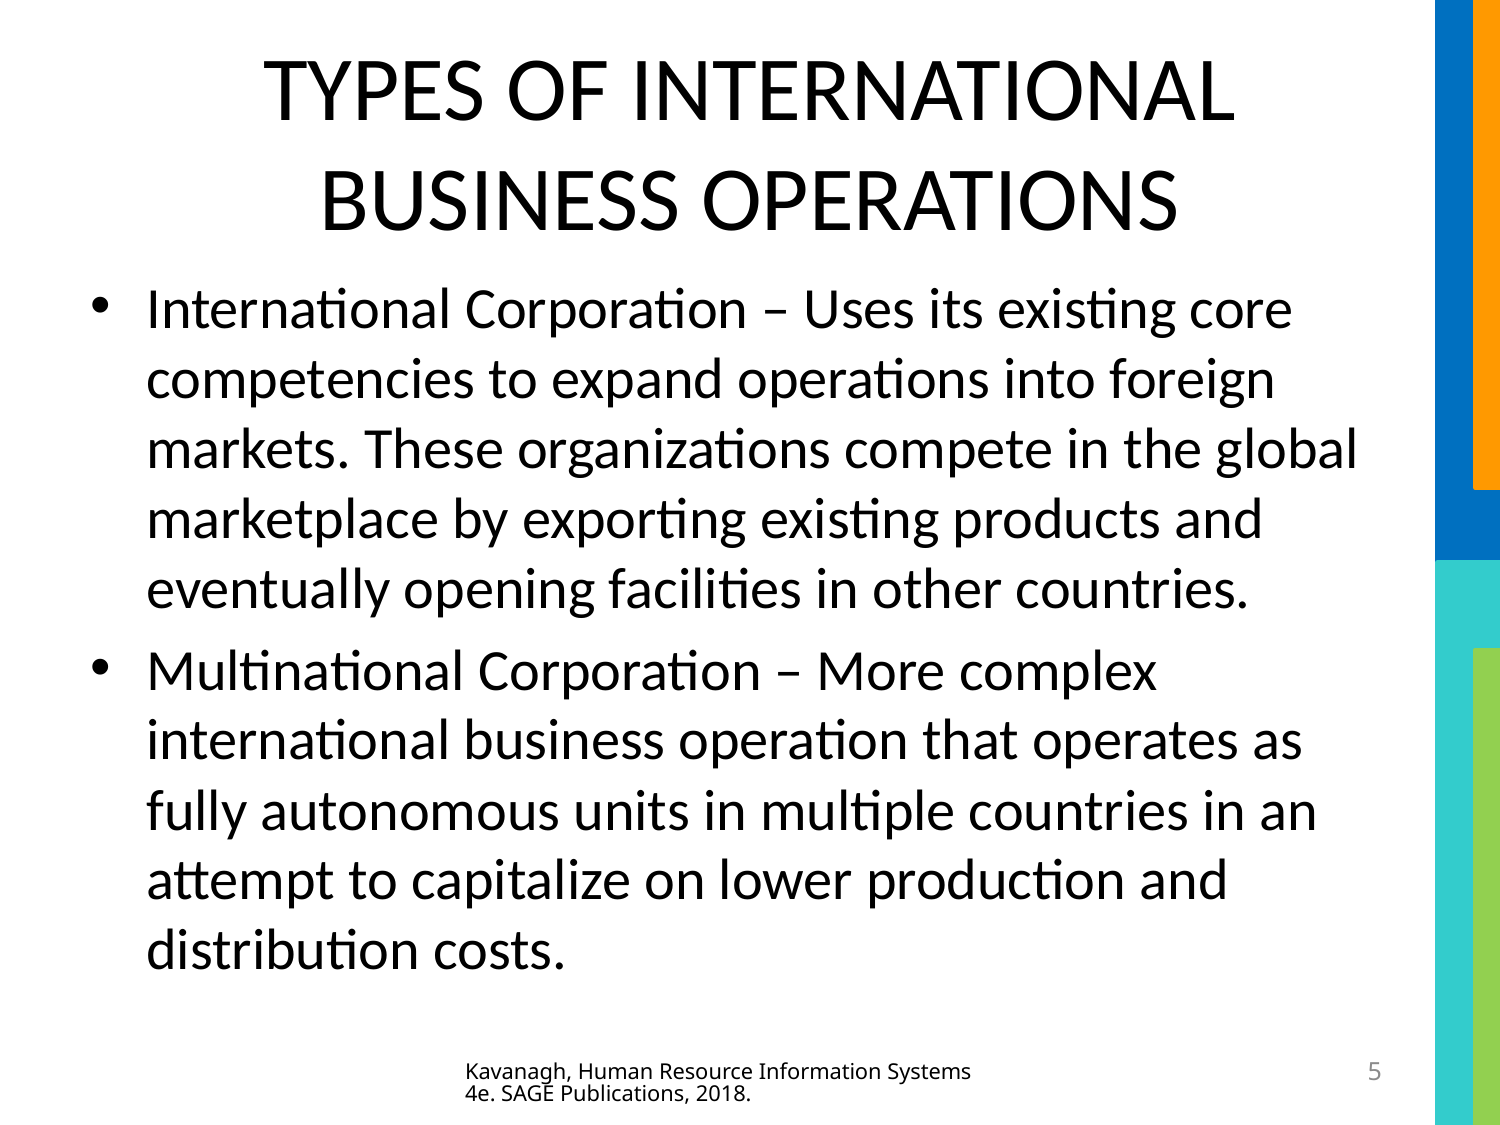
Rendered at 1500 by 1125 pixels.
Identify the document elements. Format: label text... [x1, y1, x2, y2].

footer Kavanagh, Human Resource Information Systems 4e. SAGE Publications, 2018. [450, 1042, 1004, 1103]
title TYPES OF INTERNATIONAL BUSINESS OPERATIONS [75, 45, 1425, 233]
list International Corporation – Uses its existing core competencies to expand operations into foreign markets. These organizations compete in the global marketplace by exporting existing products and eventually opening facilities in other countries. Multinational Corporation – More complex international business operation that operates as fully autonomous units in multiple countries in an attempt to capitalize on lower production and distribution costs. [75, 262, 1425, 1005]
slide_number 5 [1059, 1042, 1397, 1103]
